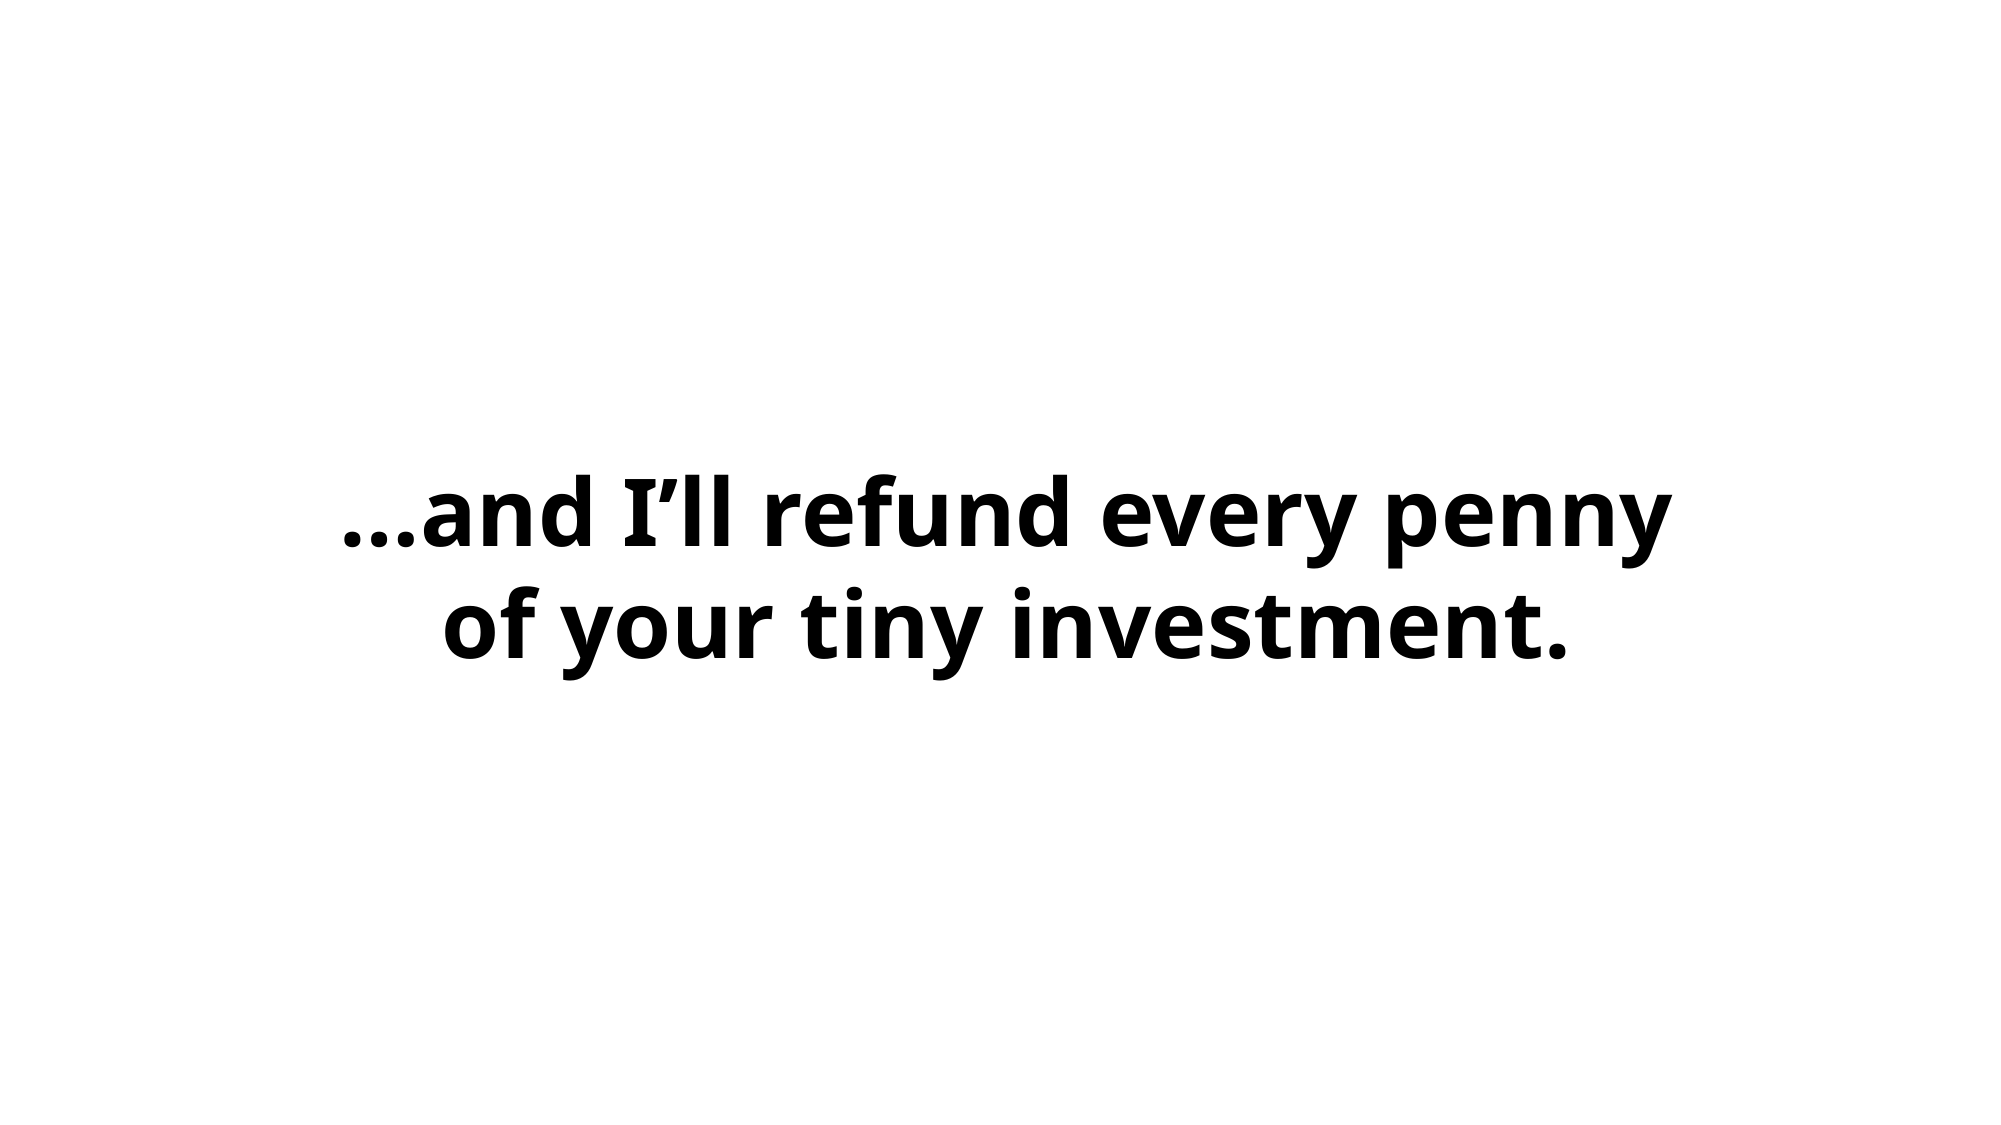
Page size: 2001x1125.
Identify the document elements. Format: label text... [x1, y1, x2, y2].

text_box …and I’ll refund every penny of your tiny investment. [312, 445, 1700, 685]
